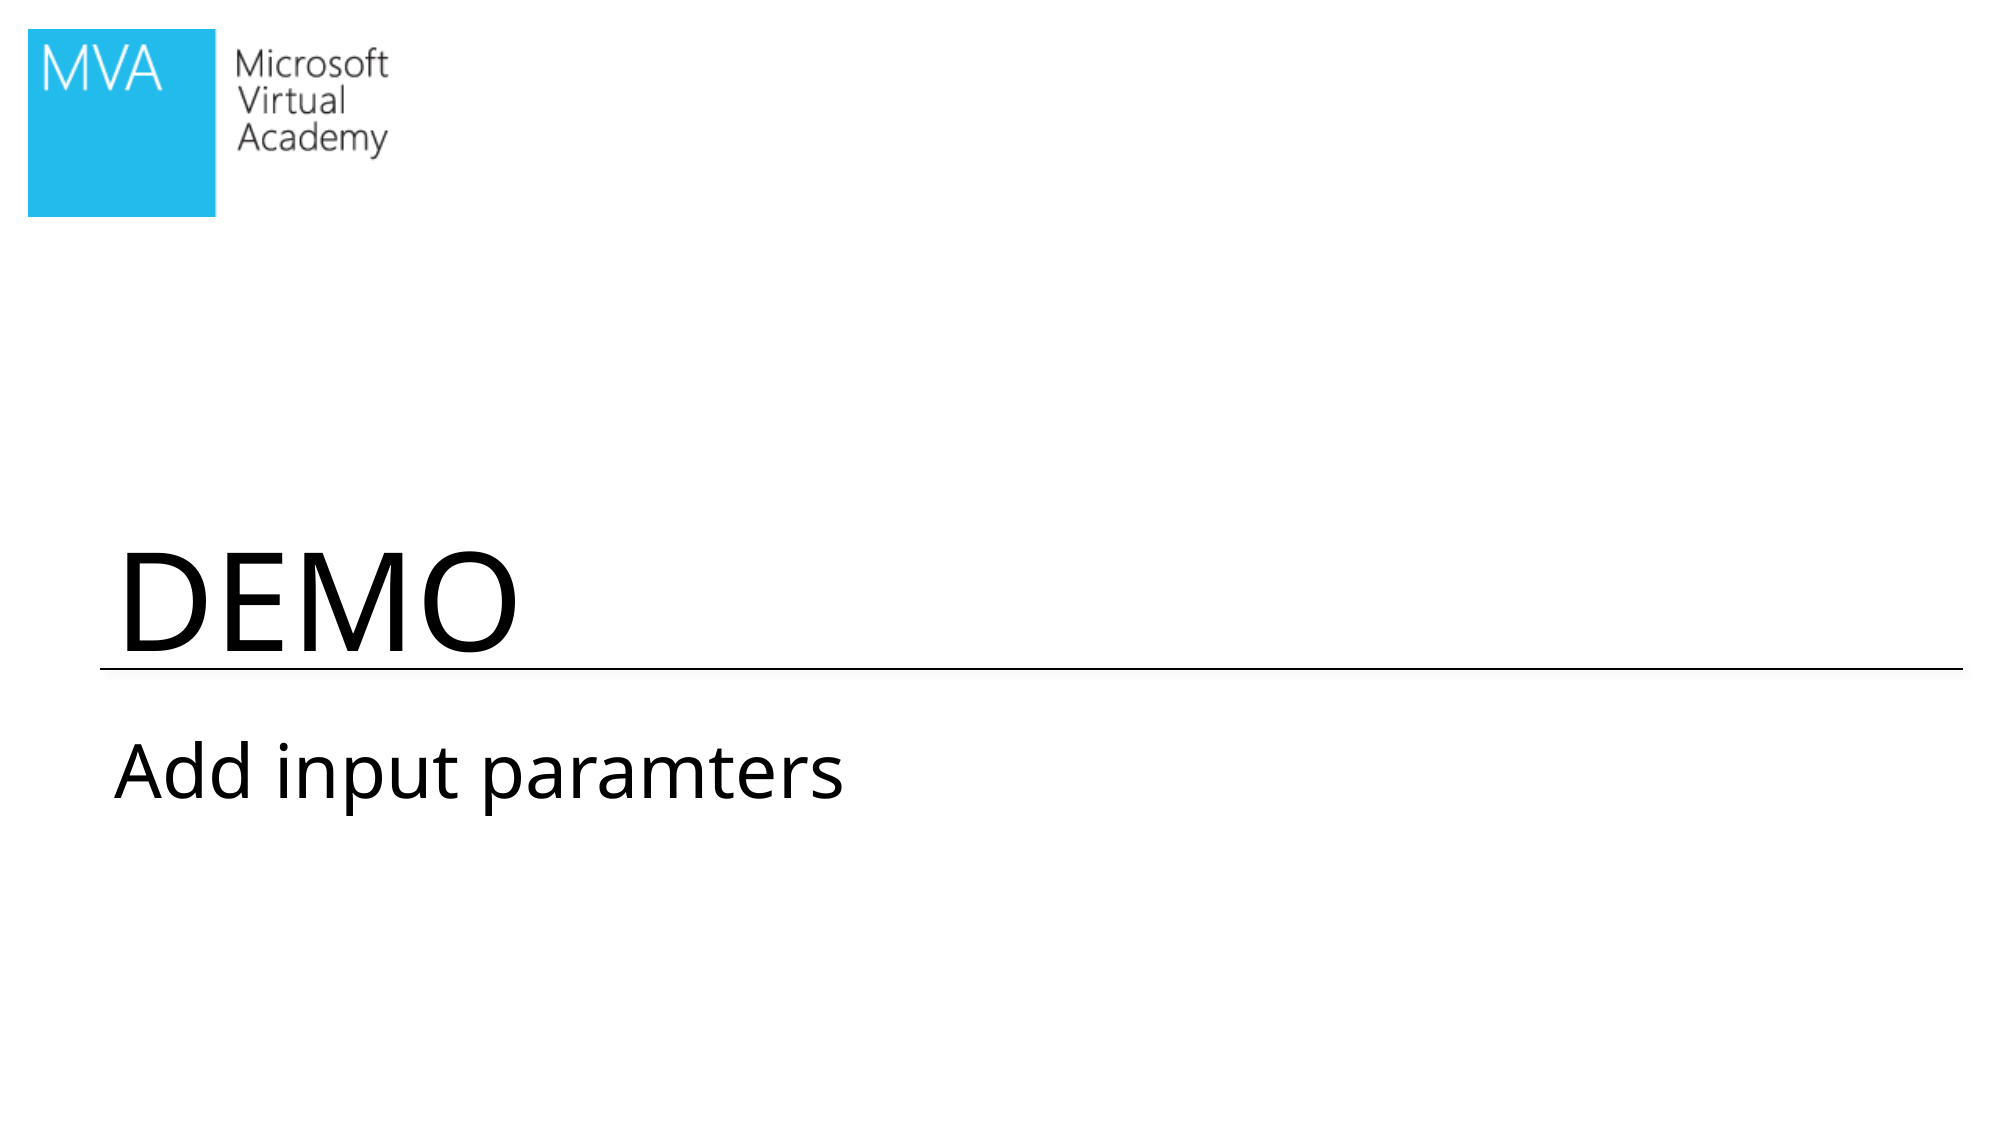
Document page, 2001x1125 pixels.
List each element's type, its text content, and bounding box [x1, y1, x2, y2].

title Add input paramters [99, 733, 1976, 1009]
picture [28, 29, 497, 217]
